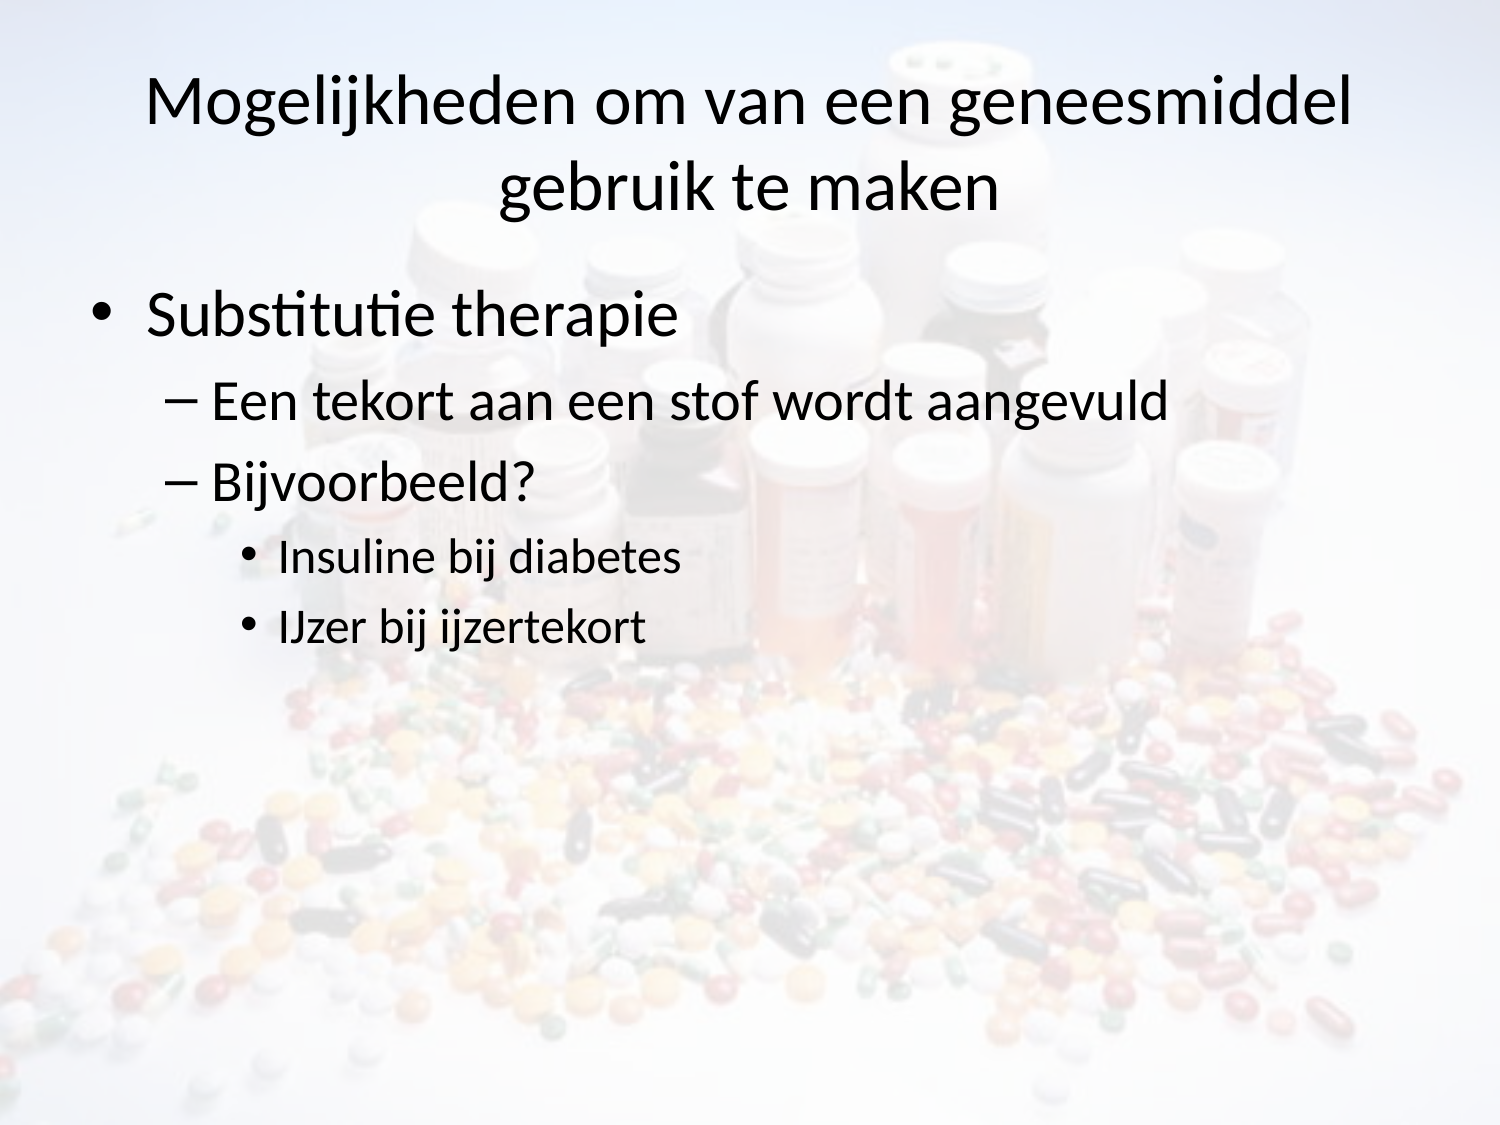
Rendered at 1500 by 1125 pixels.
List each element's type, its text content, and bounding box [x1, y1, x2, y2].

title Mogelijkheden om van een geneesmiddel gebruik te maken [75, 45, 1425, 233]
list Substitutie therapie Een tekort aan een stof wordt aangevuld Bijvoorbeeld? Insuline bij diabetes IJzer bij ijzertekort [75, 262, 1425, 1005]
